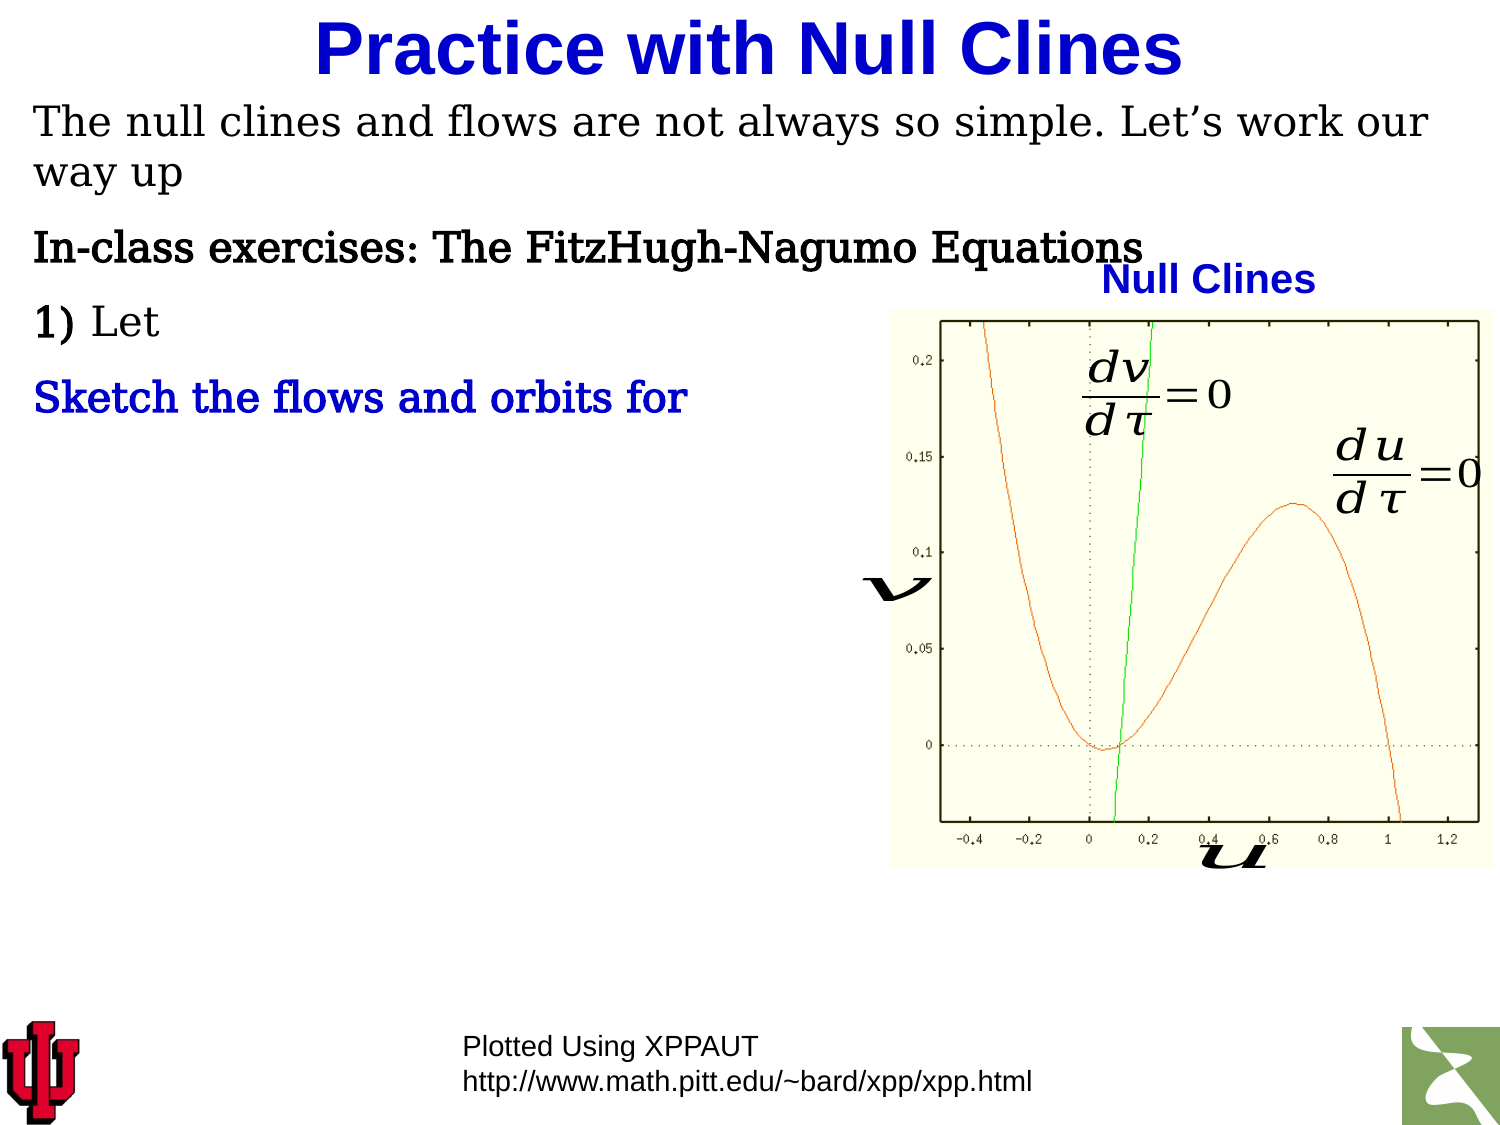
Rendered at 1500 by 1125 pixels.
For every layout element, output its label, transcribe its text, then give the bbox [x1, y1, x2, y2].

picture [0, 1020, 80, 1125]
title Practice with Null Clines [0, 0, 1500, 90]
picture [1402, 1027, 1500, 1125]
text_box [889, 243, 1494, 868]
text_box Plotted Using XPPAUT http://www.math.pitt.edu/~bard/xpp/xpp.html [447, 1020, 1112, 1105]
